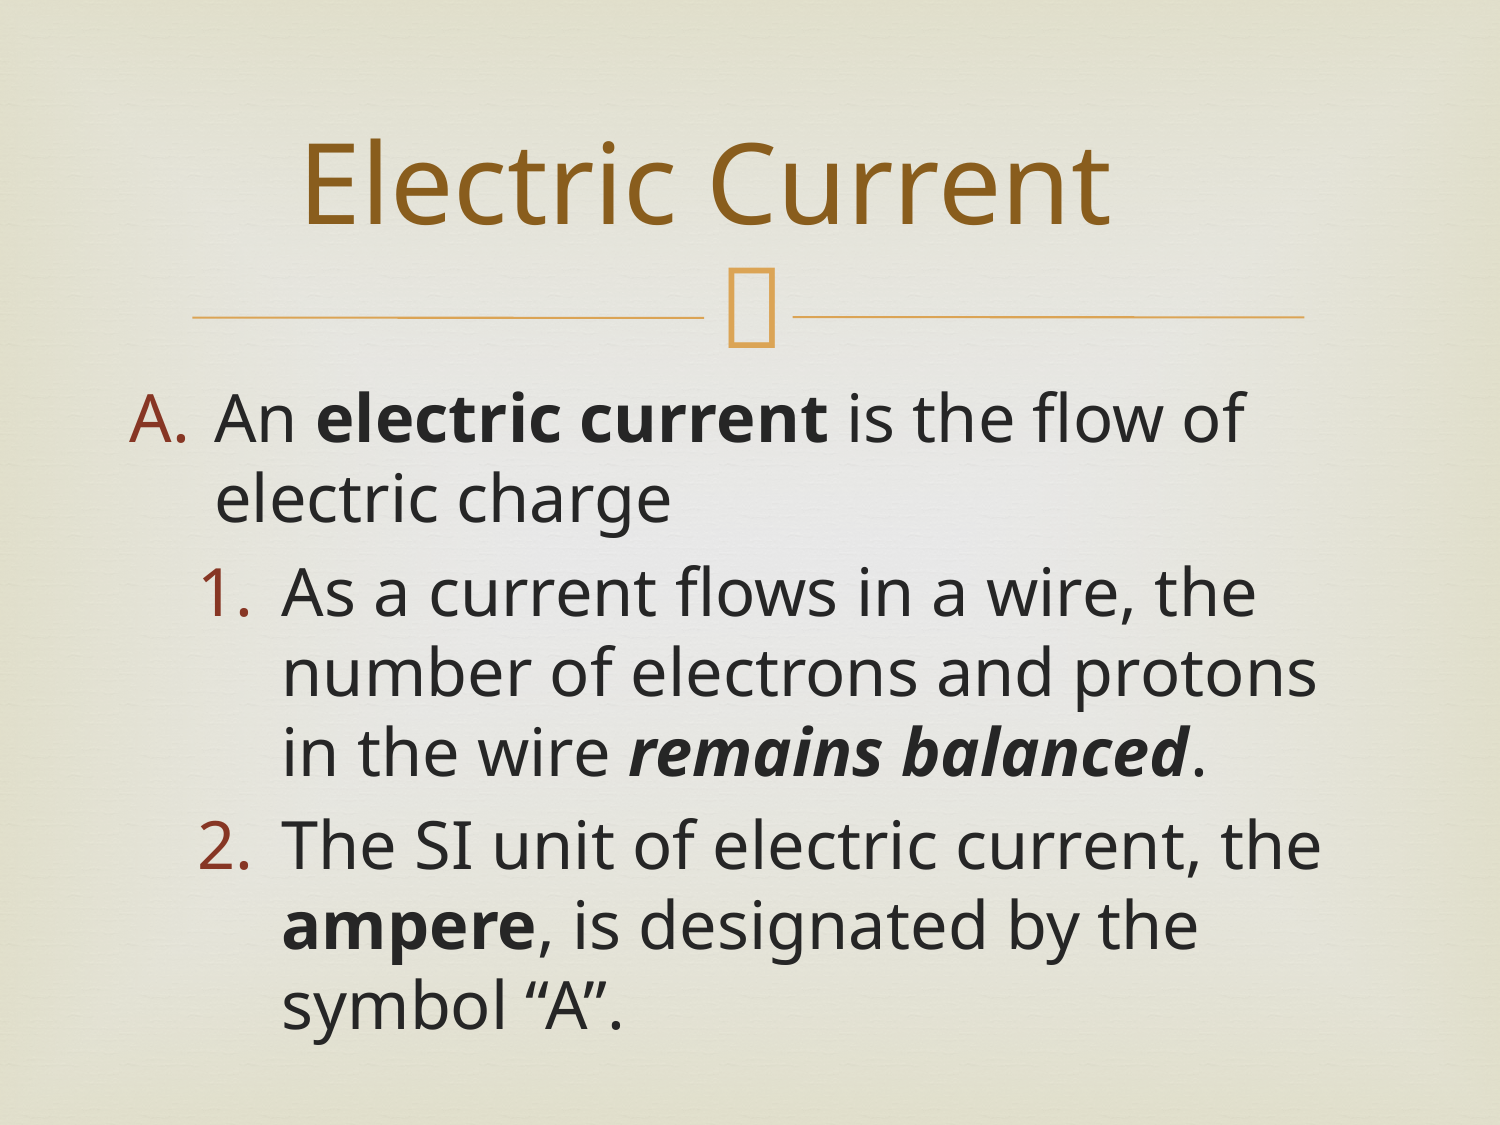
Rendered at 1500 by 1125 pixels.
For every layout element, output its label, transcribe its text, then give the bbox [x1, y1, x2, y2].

title Electric Current [112, 93, 1386, 267]
list An electric current is the flow of electric charge As a current flows in a wire, the number of electrons and protons in the wire remains balanced. The SI unit of electric current, the ampere, is designated by the symbol “A”. [114, 368, 1386, 1068]
